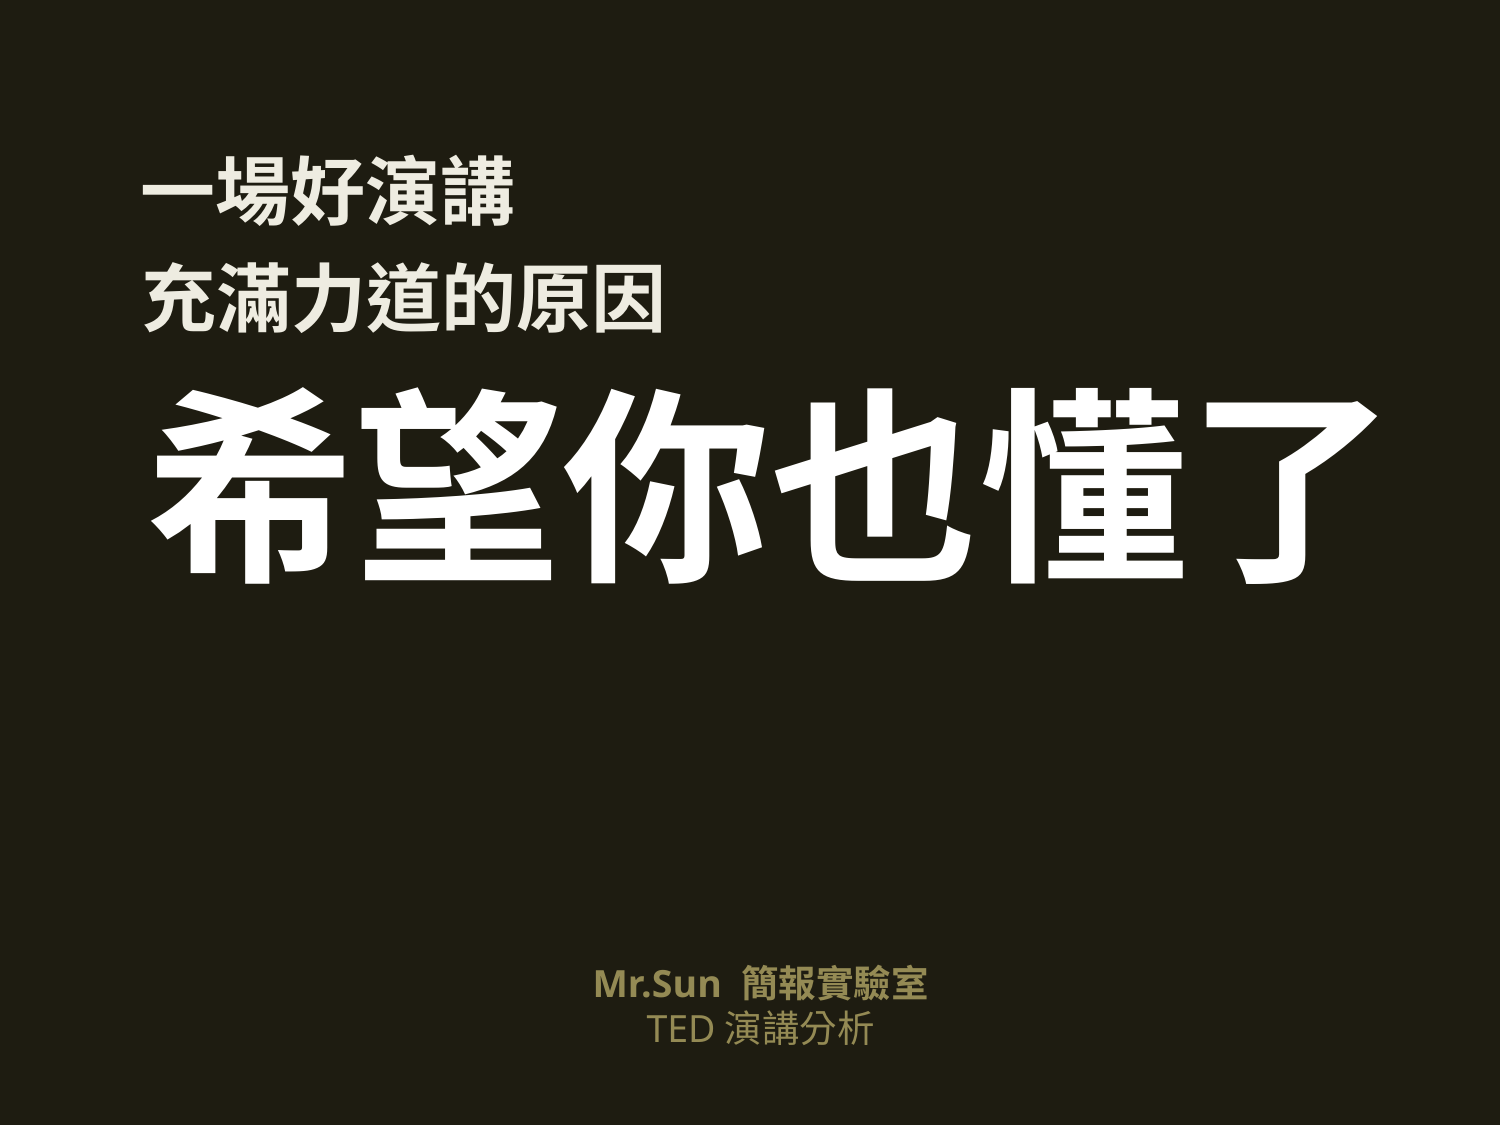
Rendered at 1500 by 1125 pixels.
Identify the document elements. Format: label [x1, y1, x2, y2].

text_box [0, 10, 1500, 1115]
text_box [123, 136, 685, 351]
